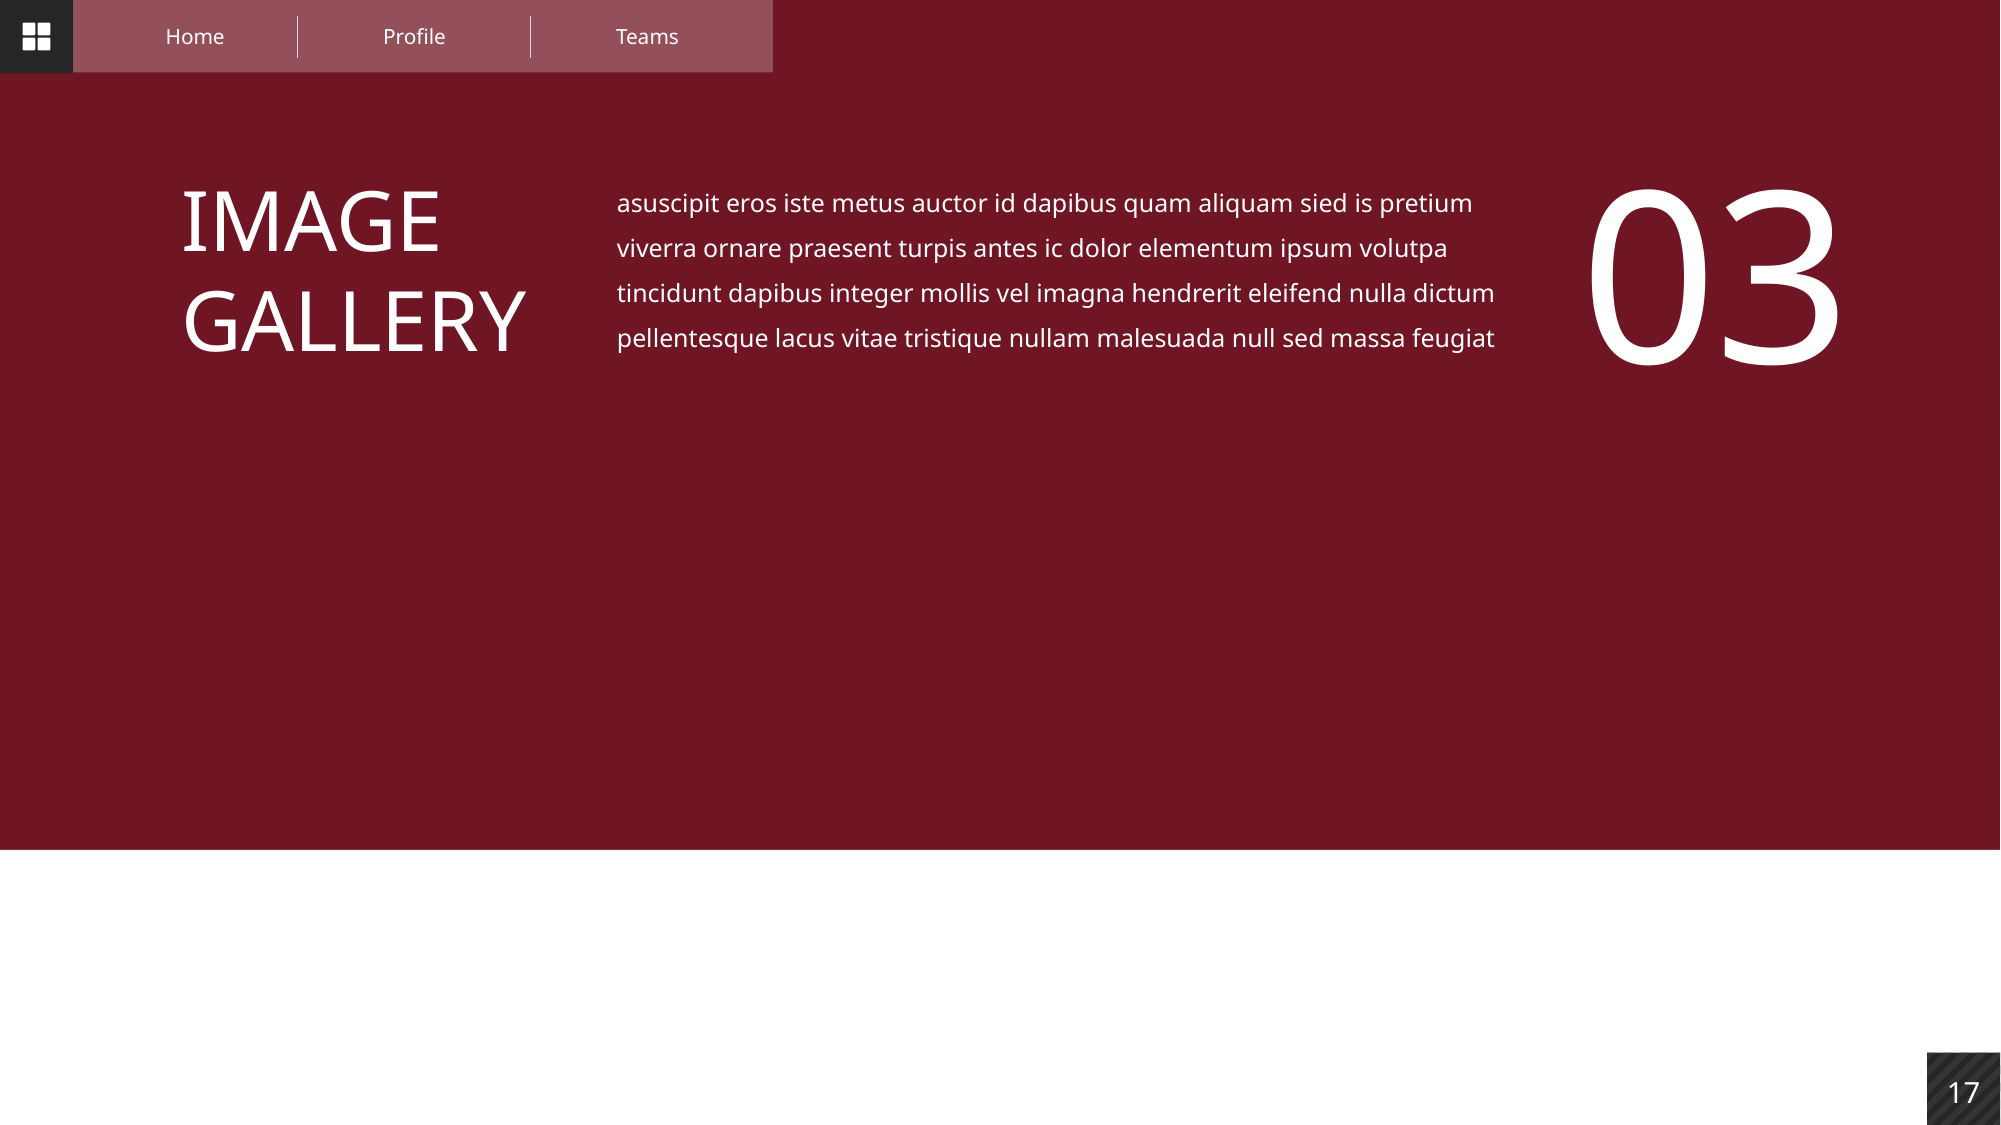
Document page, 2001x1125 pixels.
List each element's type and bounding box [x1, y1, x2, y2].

text_box [0, 0, 2001, 1125]
